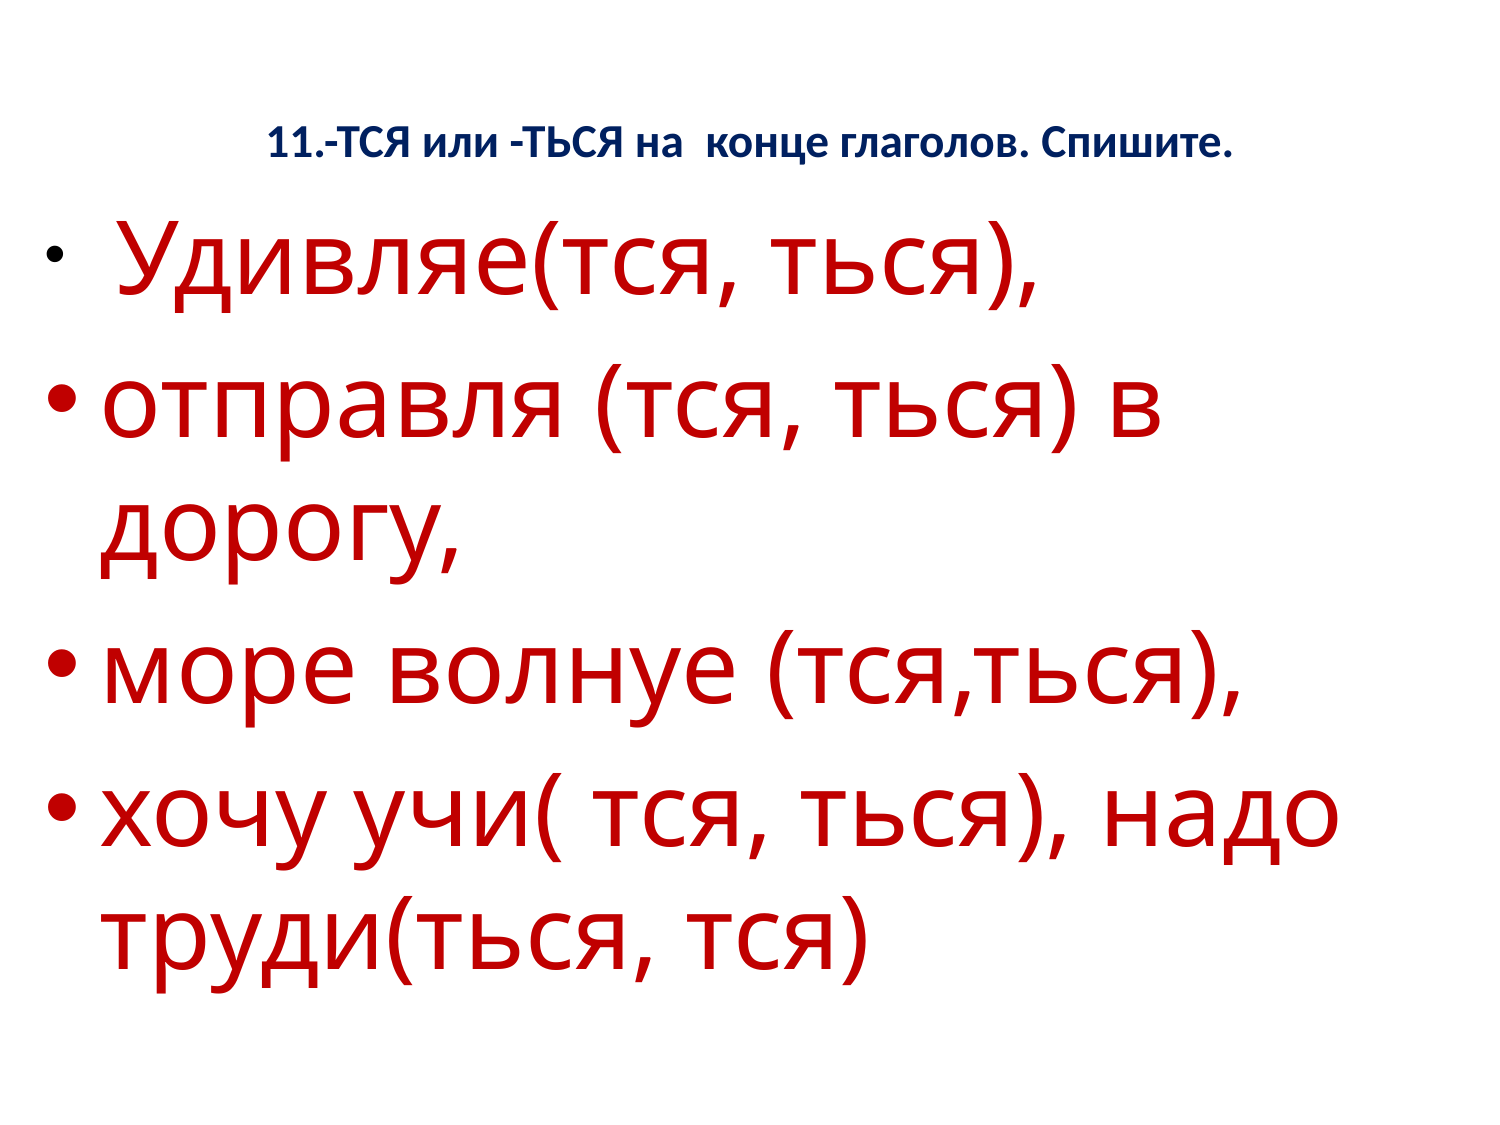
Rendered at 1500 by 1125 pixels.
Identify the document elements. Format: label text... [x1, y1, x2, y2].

title 11.-ТСЯ или -ТЬСЯ на конце глаголов. Спишите. [75, 45, 1425, 184]
list Удивляе(тся, ться), отправля (тся, ться) в дорогу, море волнуе (тся,ться), хочу учи( тся, ться), надо труди(ться, тся) [29, 184, 1471, 1005]
